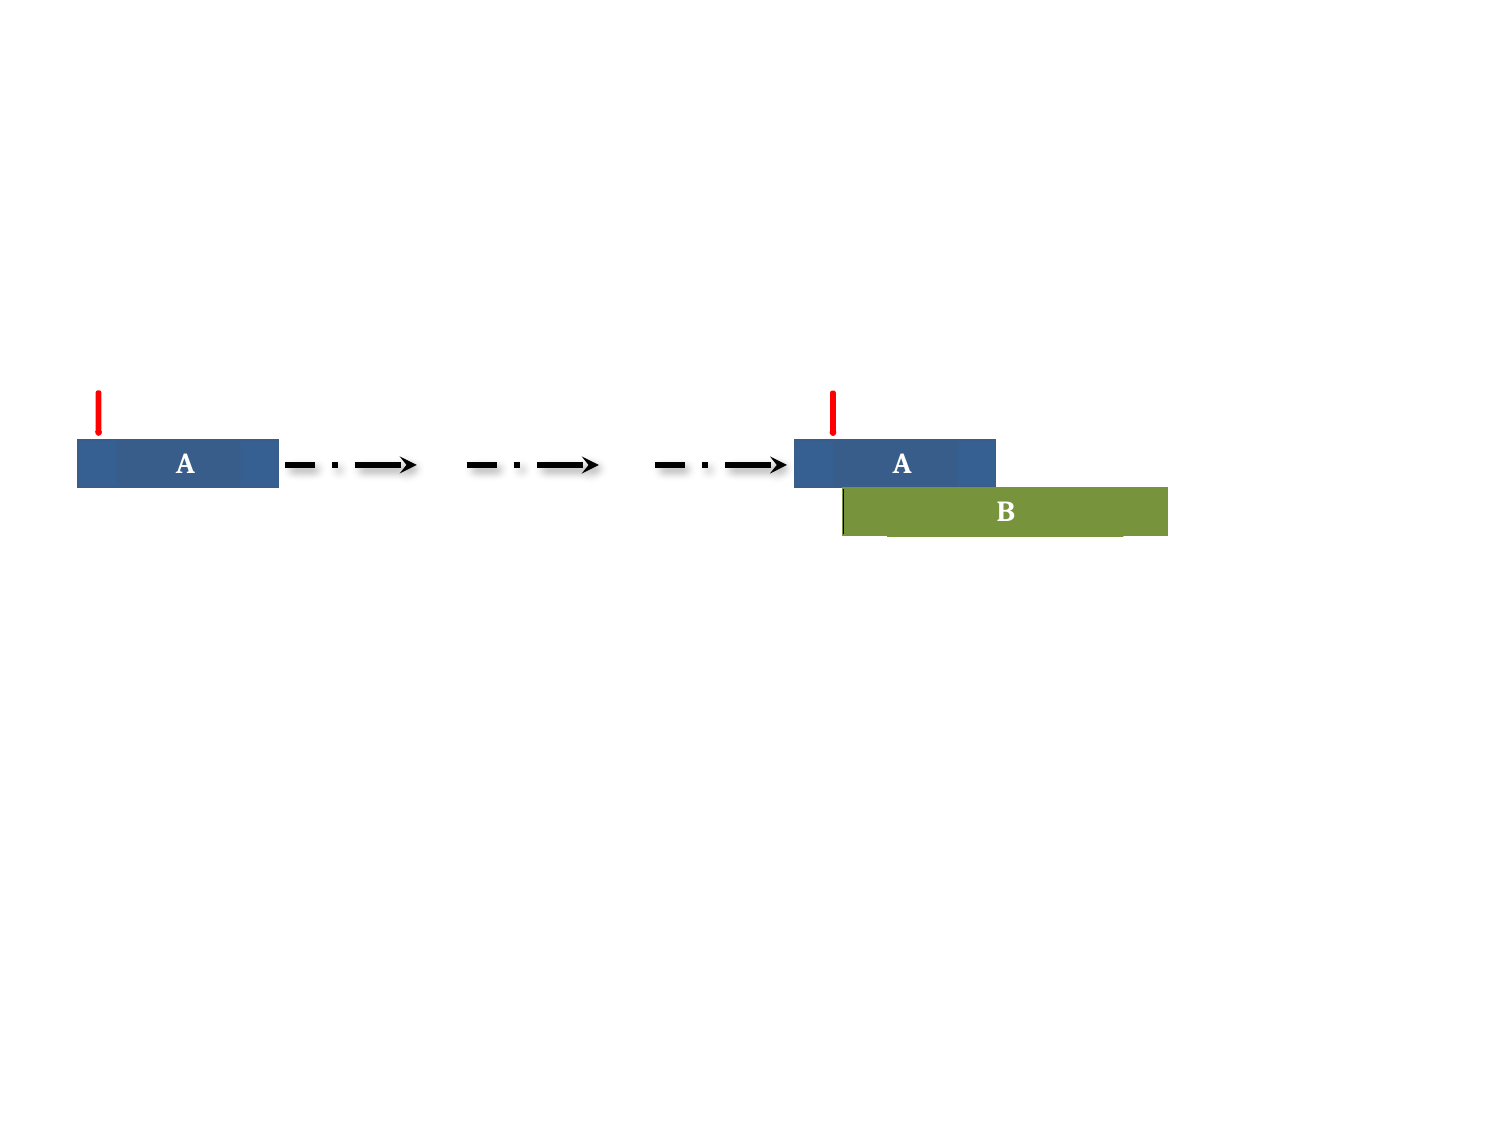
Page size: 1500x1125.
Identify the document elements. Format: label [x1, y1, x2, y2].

text_box [77, 392, 1168, 538]
